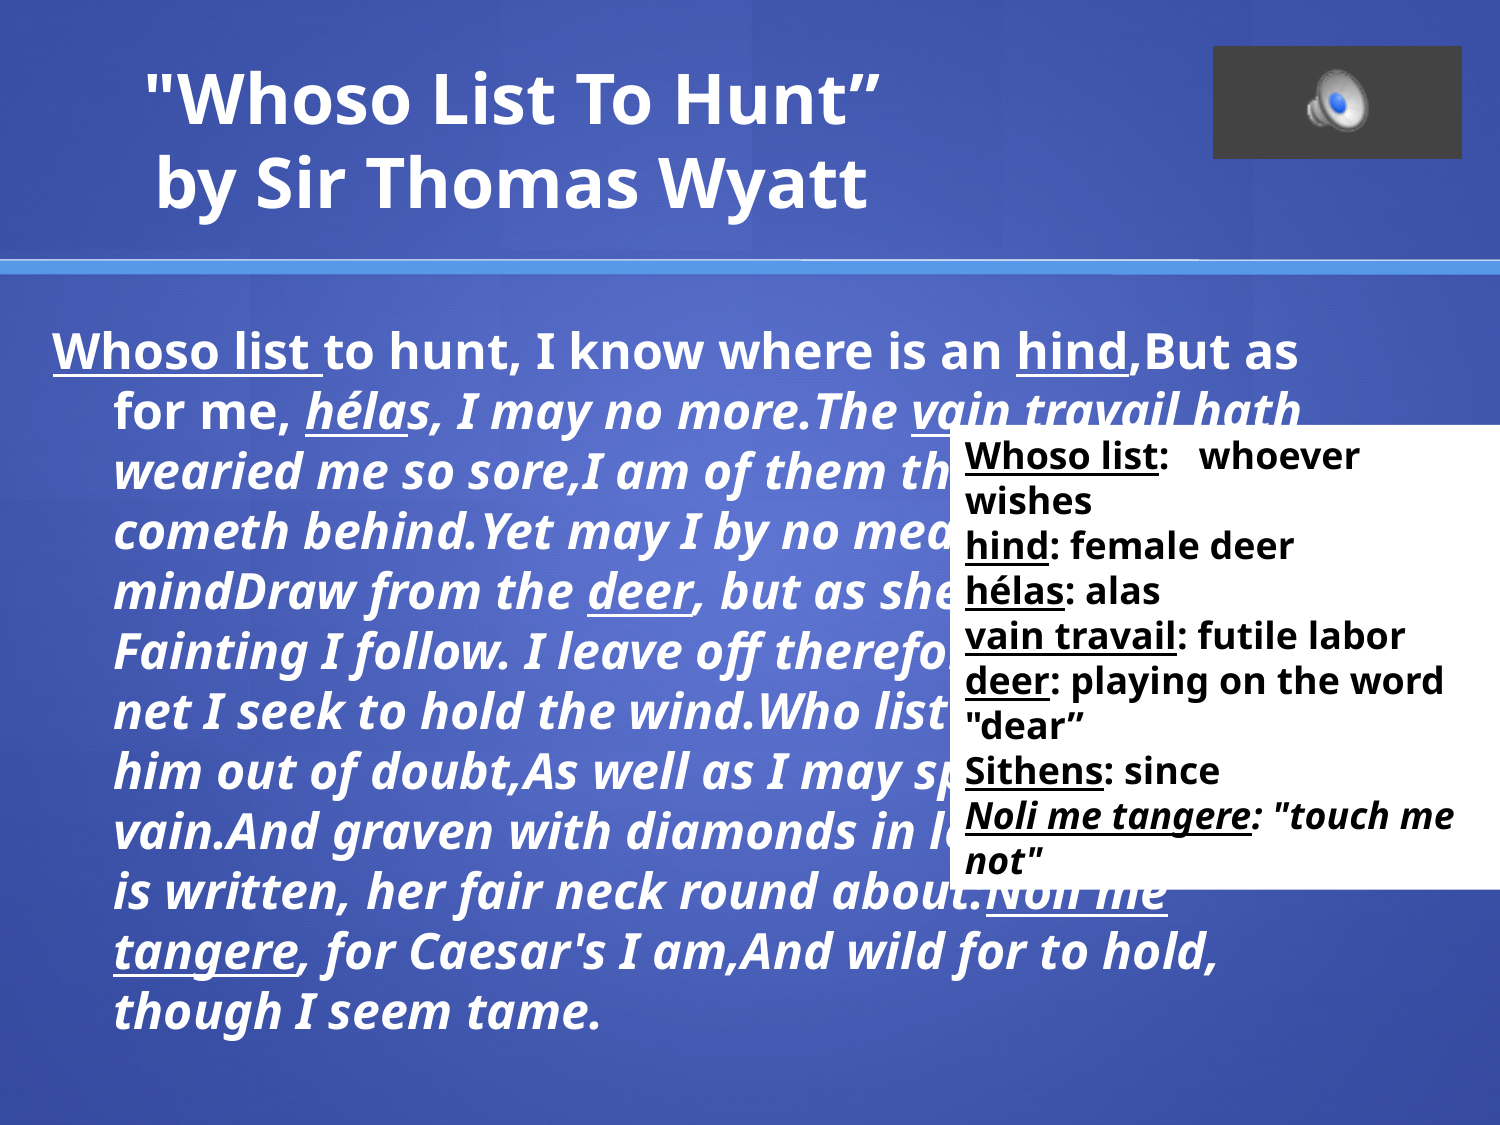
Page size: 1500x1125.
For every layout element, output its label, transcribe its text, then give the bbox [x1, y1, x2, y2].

title "Whoso List To Hunt” by Sir Thomas Wyatt [75, 45, 950, 233]
text_box Whoso list: whoever wishes hind: female deer hélas: alas vain travail: futile labor deer: playing on the word "dear” Sithens: since Noli me tangere: "touch me not" [950, 424, 1500, 890]
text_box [1211, 43, 1464, 161]
list Whoso list to hunt, I know where is an hind, But as for me, hélas, I may no more. The vain travail hath wearied me so sore, I am of them that farthest cometh behind. Yet may I by no means my wearied mind Draw from the deer, but as she fleeth afore Fainting I follow. I leave off therefore, Sithens in a net I seek to hold the wind. Who list her hunt, I put him out of doubt, As well as I may spend his time in vain. And graven with diamonds in letters plain There is written, her fair neck round about: Noli me tangere, for Caesar's I am, And wild for to hold, though I seem tame. [37, 312, 1388, 1055]
